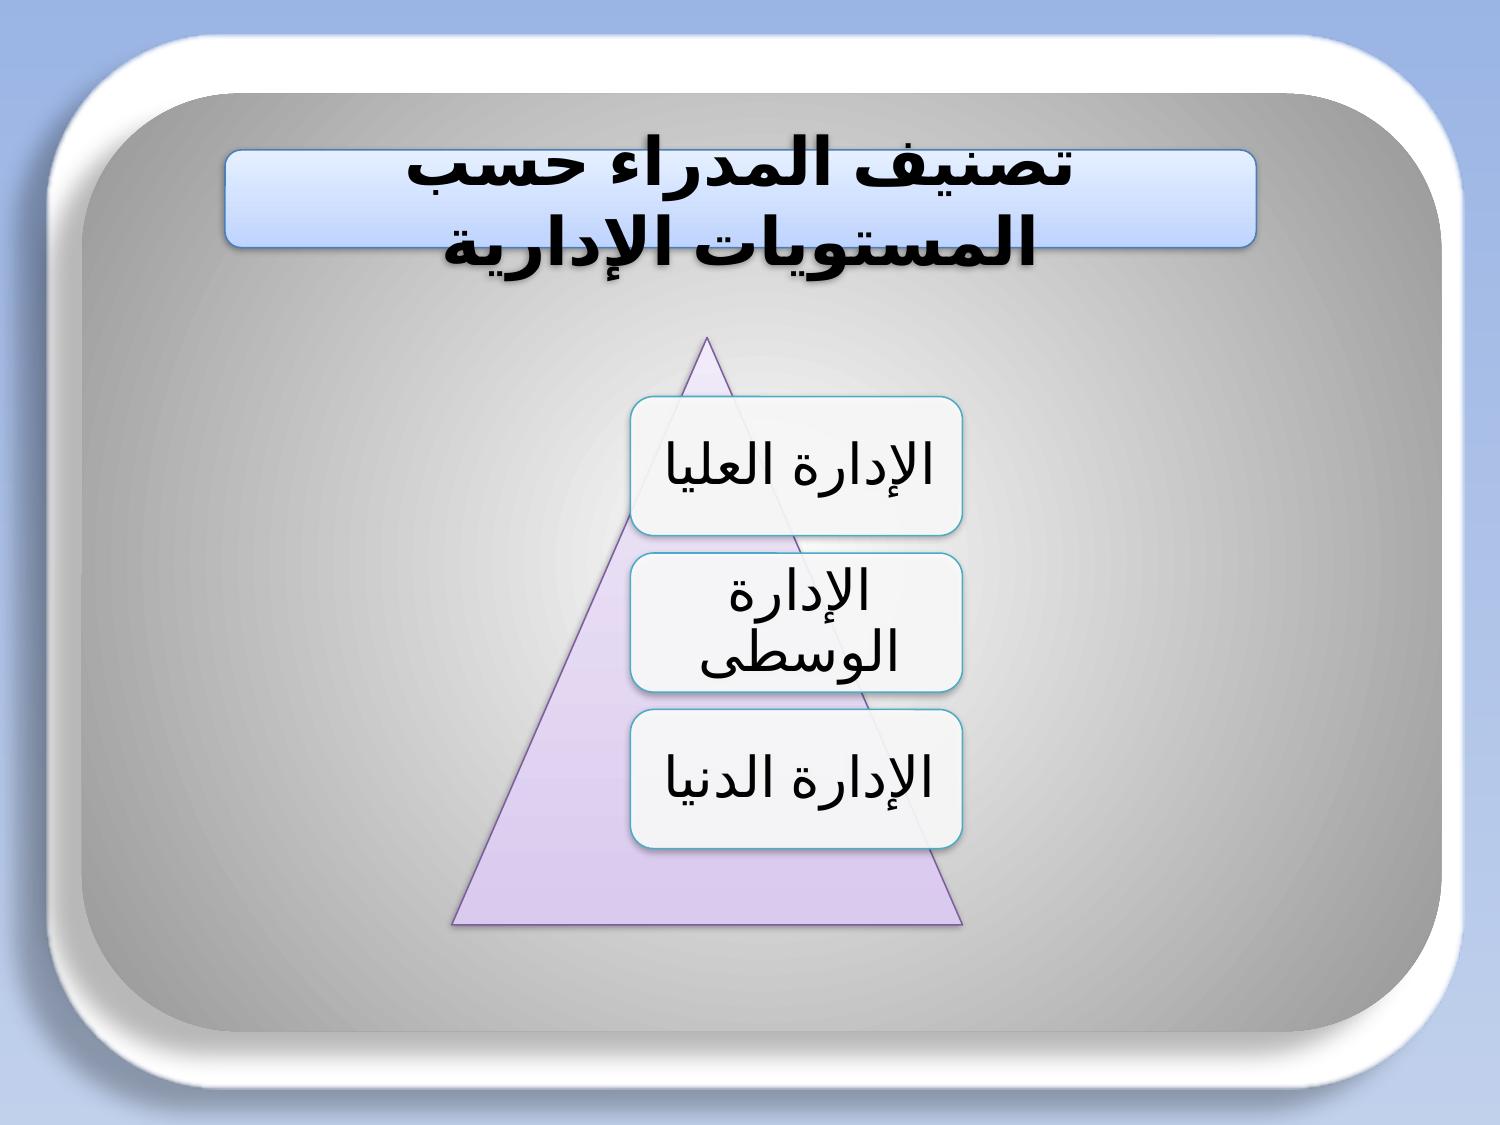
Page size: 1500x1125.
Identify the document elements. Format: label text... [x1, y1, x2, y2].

text_box [79, 91, 1444, 1034]
text_box [49, 34, 1468, 1089]
text_box [0, 0, 1500, 1125]
text_box تصنيف المدراء حسب المستويات الإدارية [224, 149, 1258, 249]
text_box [374, 337, 963, 926]
